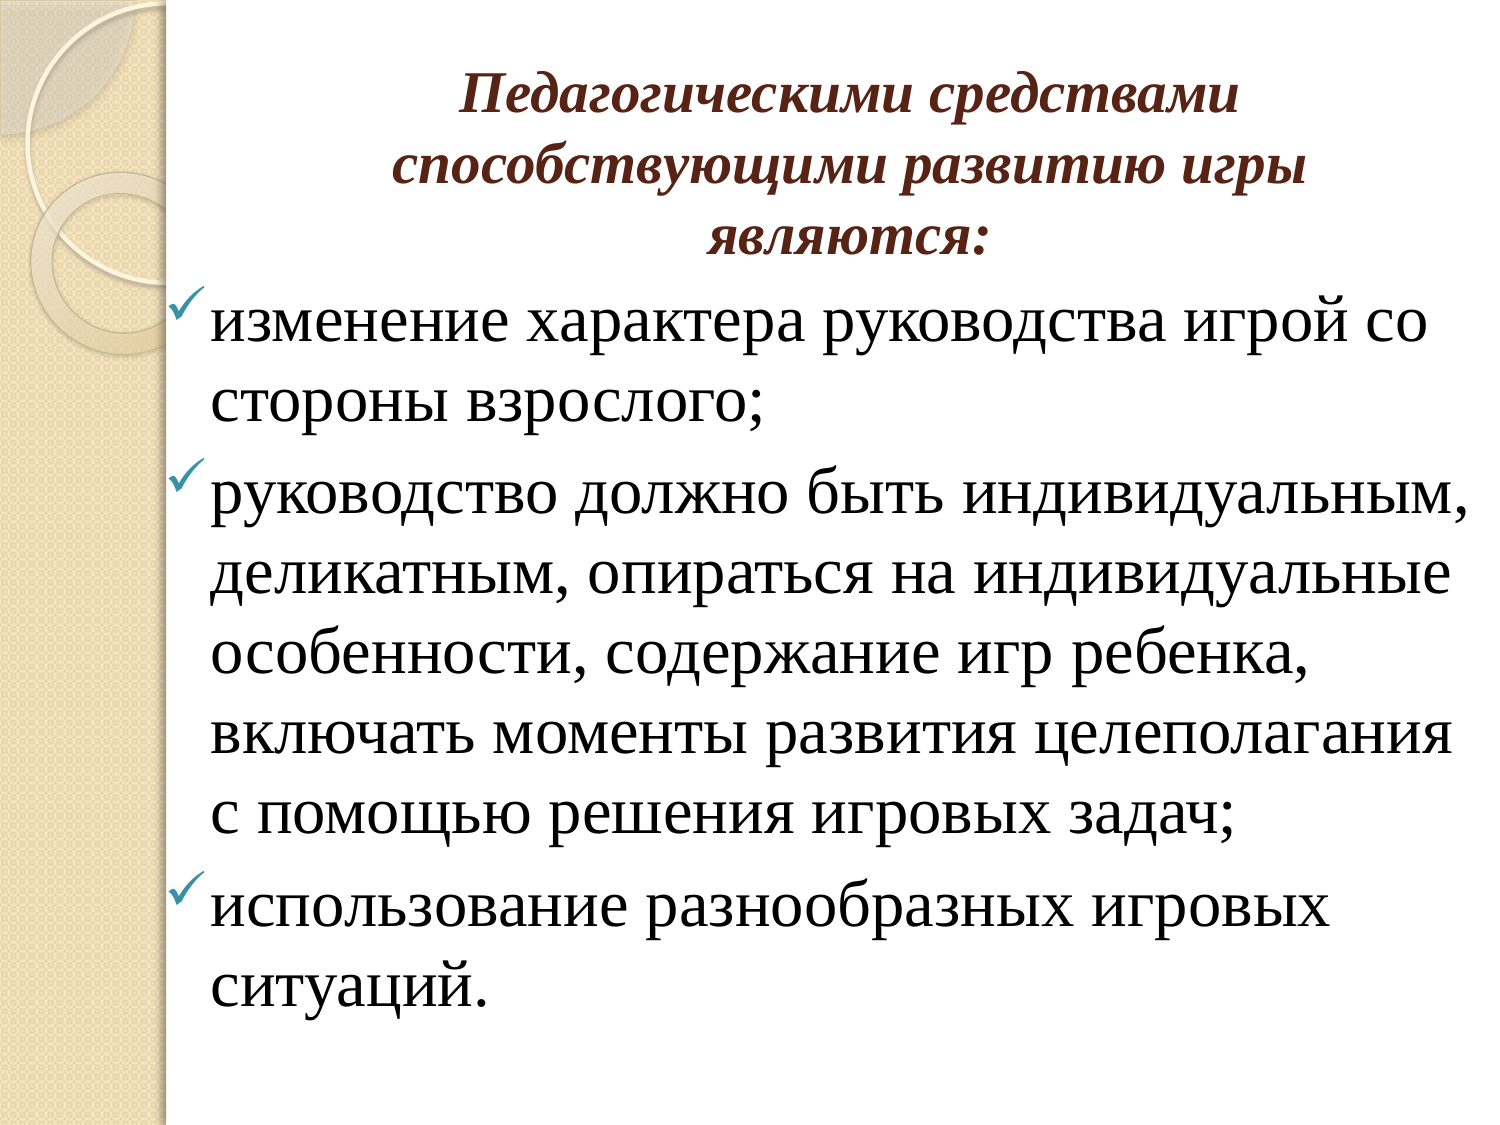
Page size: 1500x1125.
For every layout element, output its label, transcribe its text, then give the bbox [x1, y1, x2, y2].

title Педагогическими средствами способствующими развитию игры являются: [235, 45, 1466, 266]
list изменение характера руководства игрой со стороны взрослого; руководство должно быть индивидуальным, деликатным, опираться на индивидуальные особенности, содержание игр ребенка, включать моменты развития целеполагания с помощью решения игровых задач; использование разнообразных игровых ситуаций. [135, 266, 1500, 1125]
